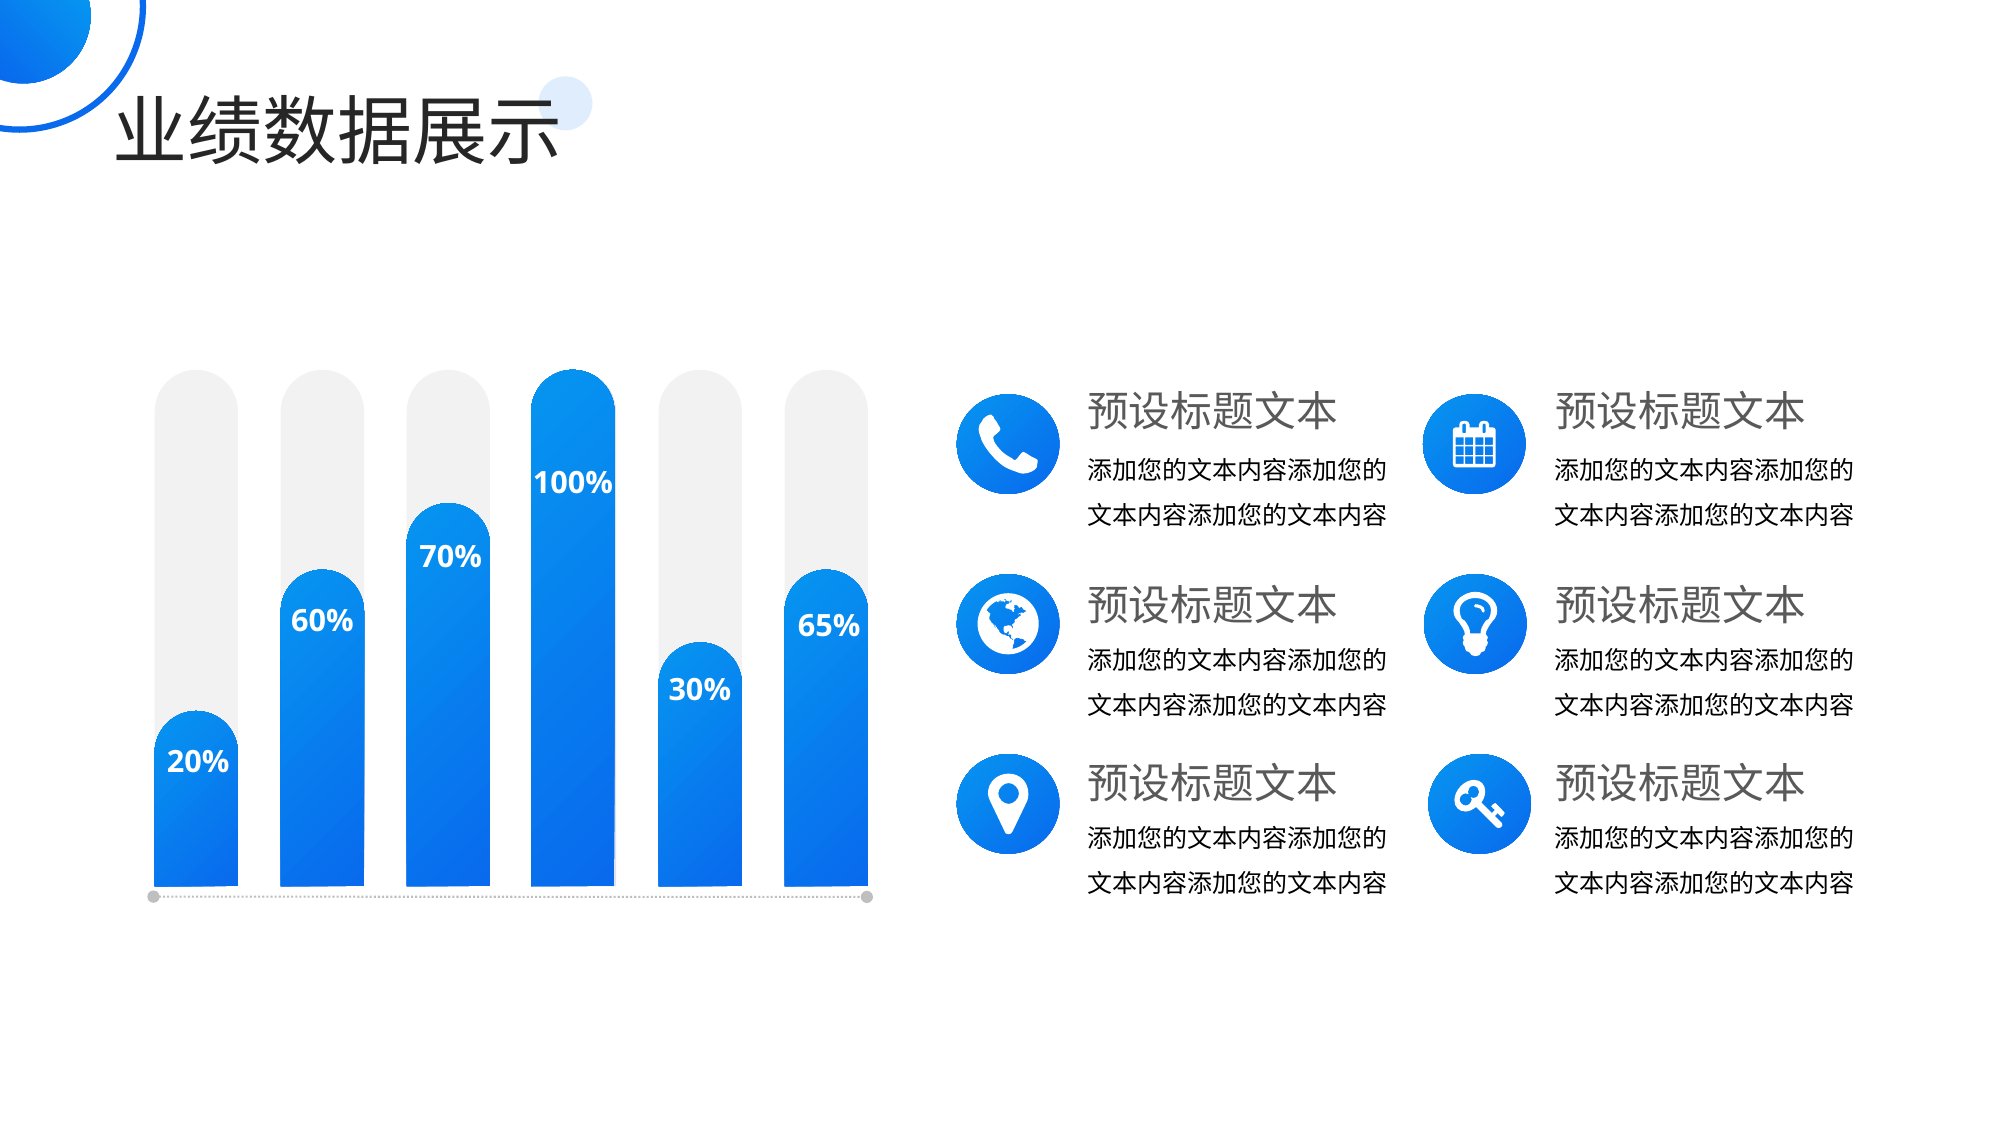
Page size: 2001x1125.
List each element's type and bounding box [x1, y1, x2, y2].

text_box [143, 367, 1878, 902]
